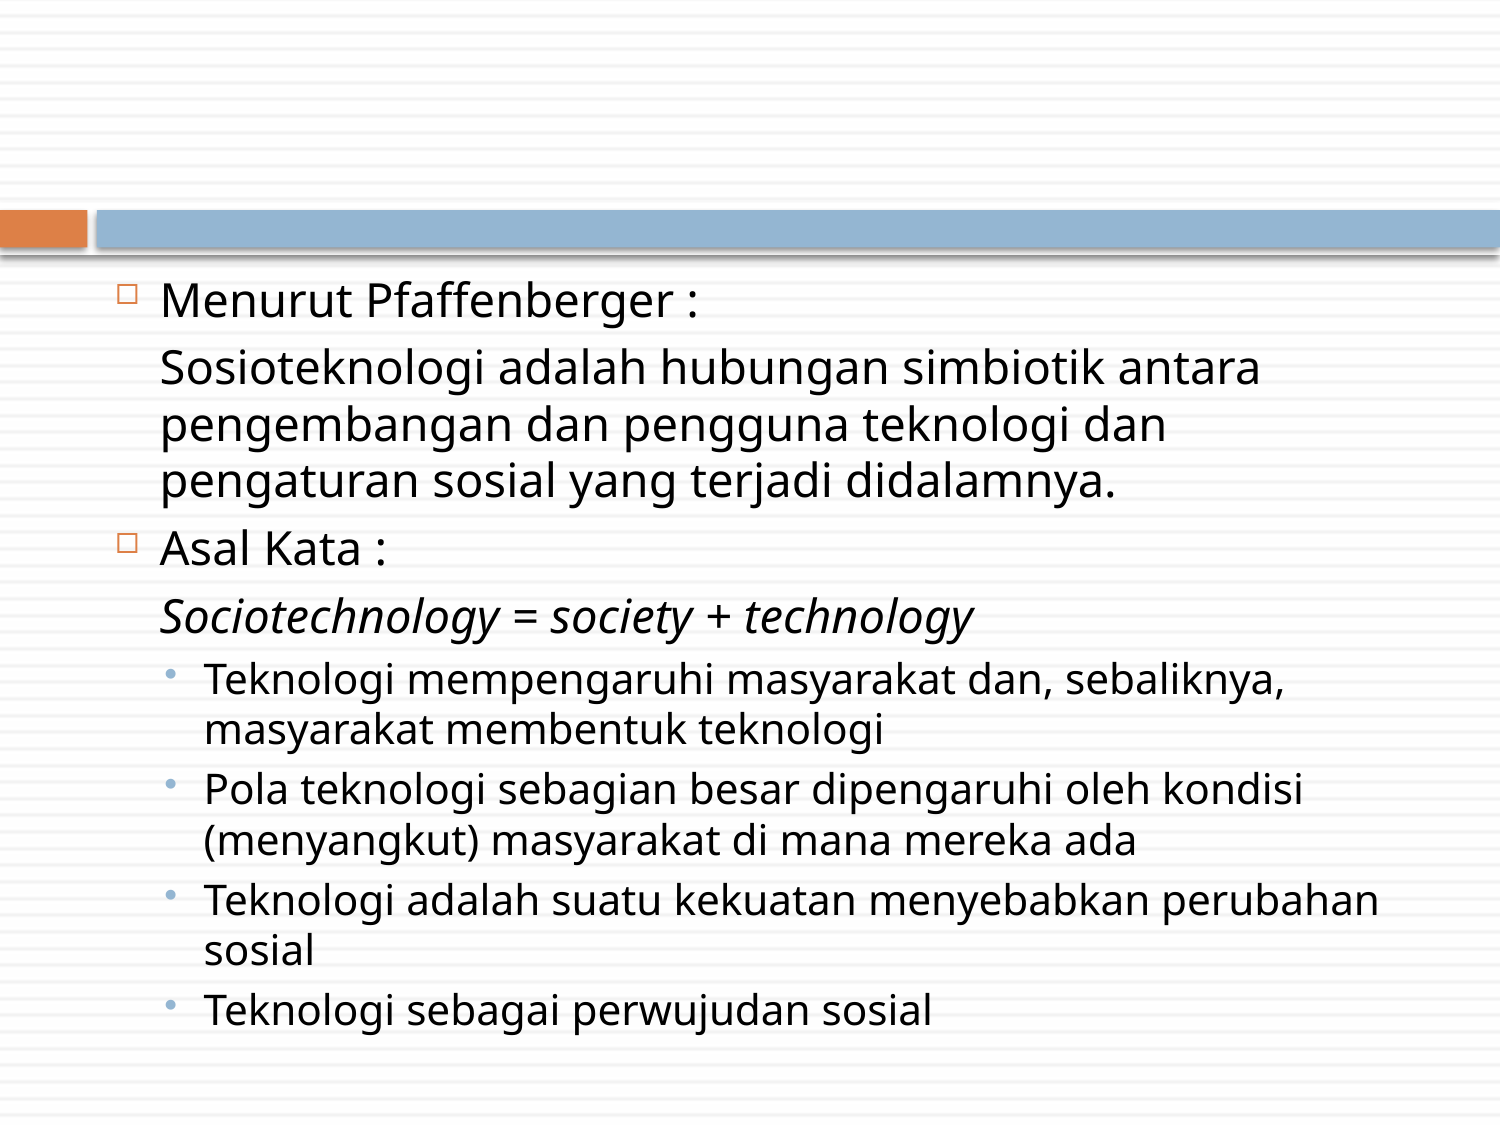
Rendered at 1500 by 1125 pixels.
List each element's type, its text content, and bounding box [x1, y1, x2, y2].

list Menurut Pfaffenberger : Sosioteknologi adalah hubungan simbiotik antara pengembangan dan pengguna teknologi dan pengaturan sosial yang terjadi didalamnya. Asal Kata : Sociotechnology = society + technology Teknologi mempengaruhi masyarakat dan, sebaliknya, masyarakat membentuk teknologi Pola teknologi sebagian besar dipengaruhi oleh kondisi (menyangkut) masyarakat di mana mereka ada Teknologi adalah suatu kekuatan menyebabkan perubahan sosial Teknologi sebagai perwujudan sosial [100, 262, 1438, 1050]
